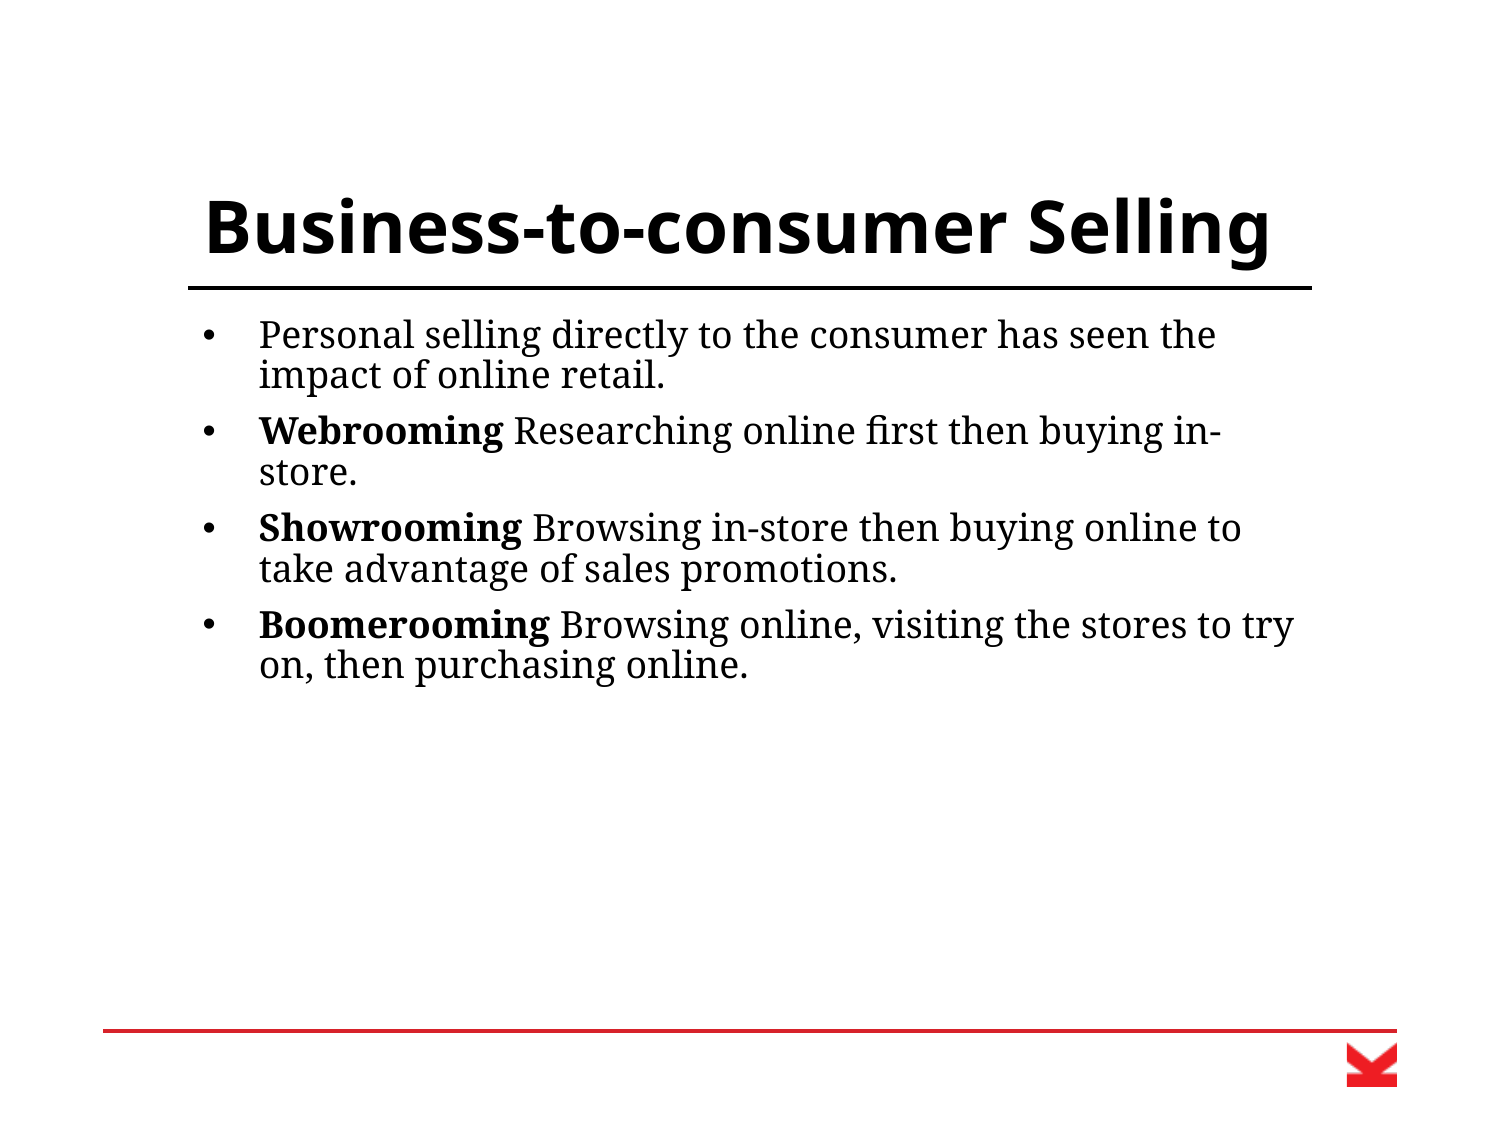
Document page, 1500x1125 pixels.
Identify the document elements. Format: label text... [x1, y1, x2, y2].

subtitle Personal selling directly to the consumer has seen the impact of online retail. Webrooming Researching online first then buying in-store. Showrooming Browsing in-store then buying online to take advantage of sales promotions. Boomerooming Browsing online, visiting the stores to try on, then purchasing online. [187, 308, 1313, 863]
title Business-to-consumer Selling [188, 59, 1312, 278]
